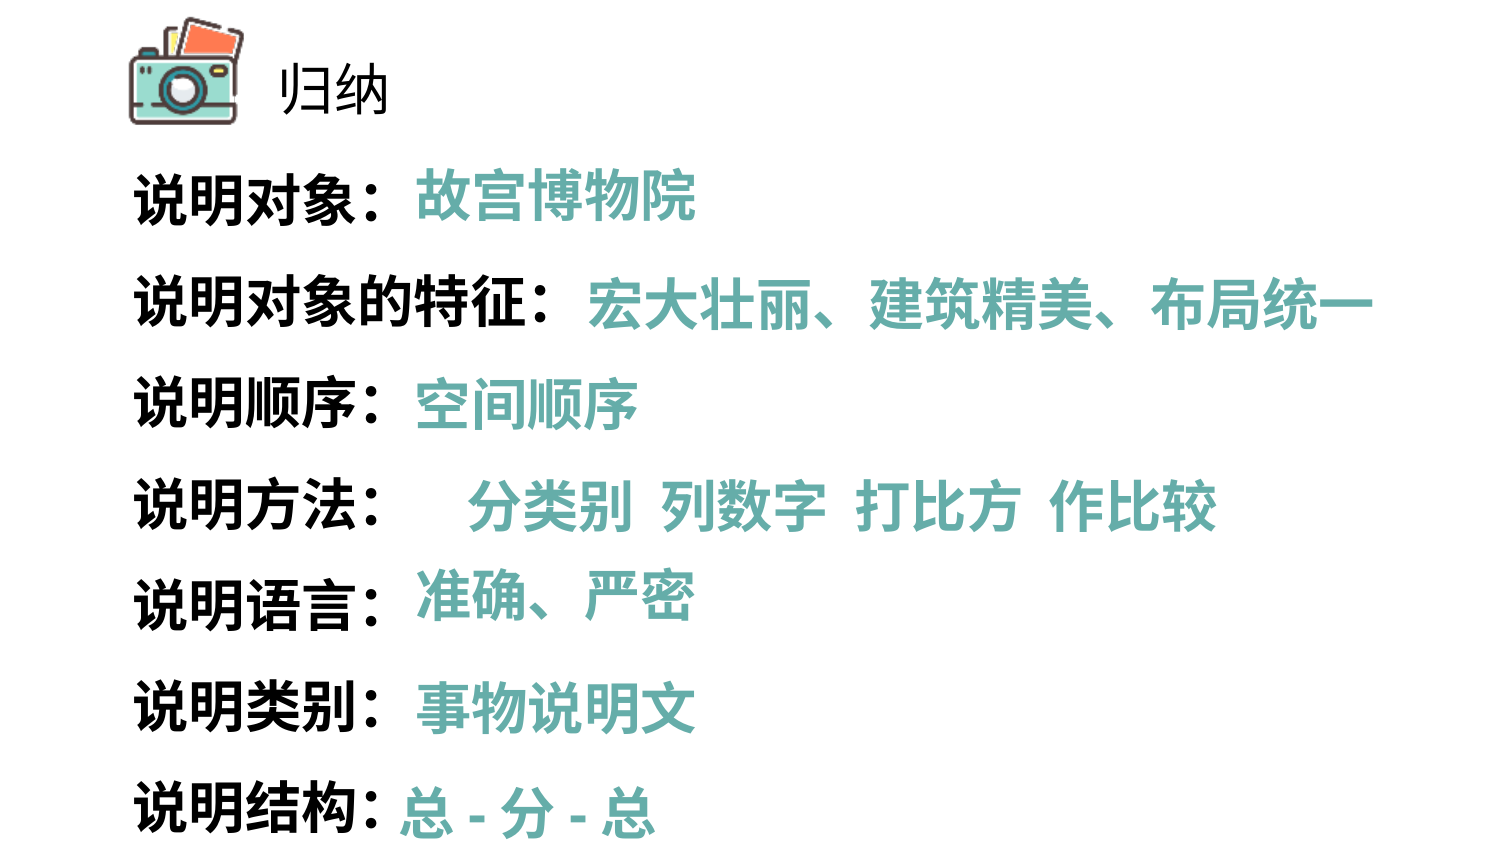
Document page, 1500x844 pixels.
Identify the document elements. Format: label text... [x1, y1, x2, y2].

text_box 空间顺序 [403, 363, 652, 443]
text_box 宏大壮丽、建筑精美、布局统一 [576, 263, 1387, 343]
text_box 总-分-总 [387, 739, 669, 844]
text_box 归纳 [266, 51, 517, 125]
text_box 说明对象： 说明对象的特征： 说明顺序： 说明方法： 说明语言： 说明类别： 说明结构： [121, 125, 1393, 844]
text_box 准确、严密 [404, 554, 709, 634]
text_box 故宫博物院 [404, 154, 709, 234]
text_box 事物说明文 [404, 634, 709, 747]
text_box 分类别 列数字 打比方 作比较 [454, 432, 1230, 545]
picture [111, 0, 255, 144]
